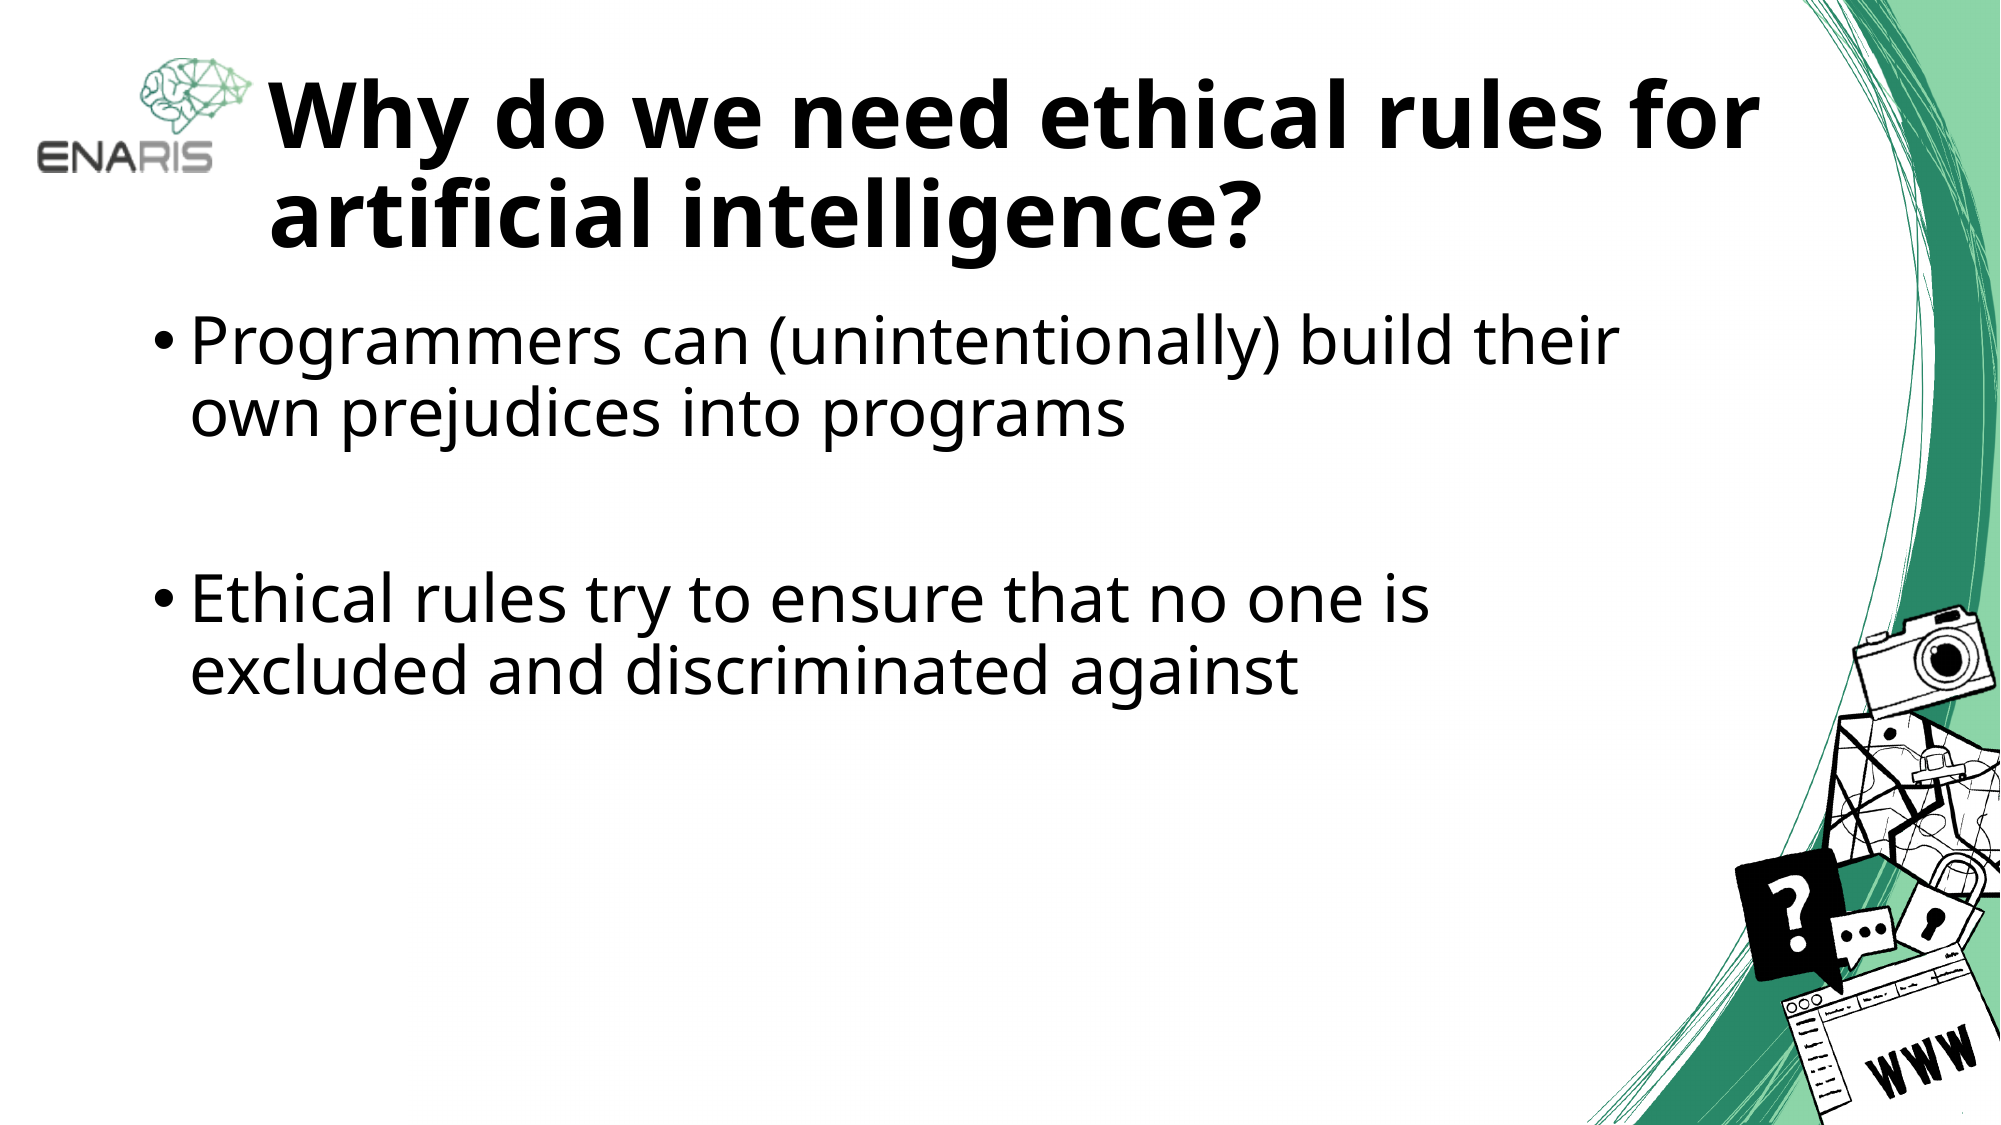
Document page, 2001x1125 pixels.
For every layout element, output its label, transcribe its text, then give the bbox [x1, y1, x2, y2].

picture [408, 0, 2000, 1125]
picture [37, 58, 254, 173]
title Why do we need ethical rules for artificial intelligence? [253, 59, 1863, 278]
list Programmers can (unintentionally) build their own prejudices into programs Ethical rules try to ensure that no one is excluded and discriminated against [137, 299, 1728, 1014]
